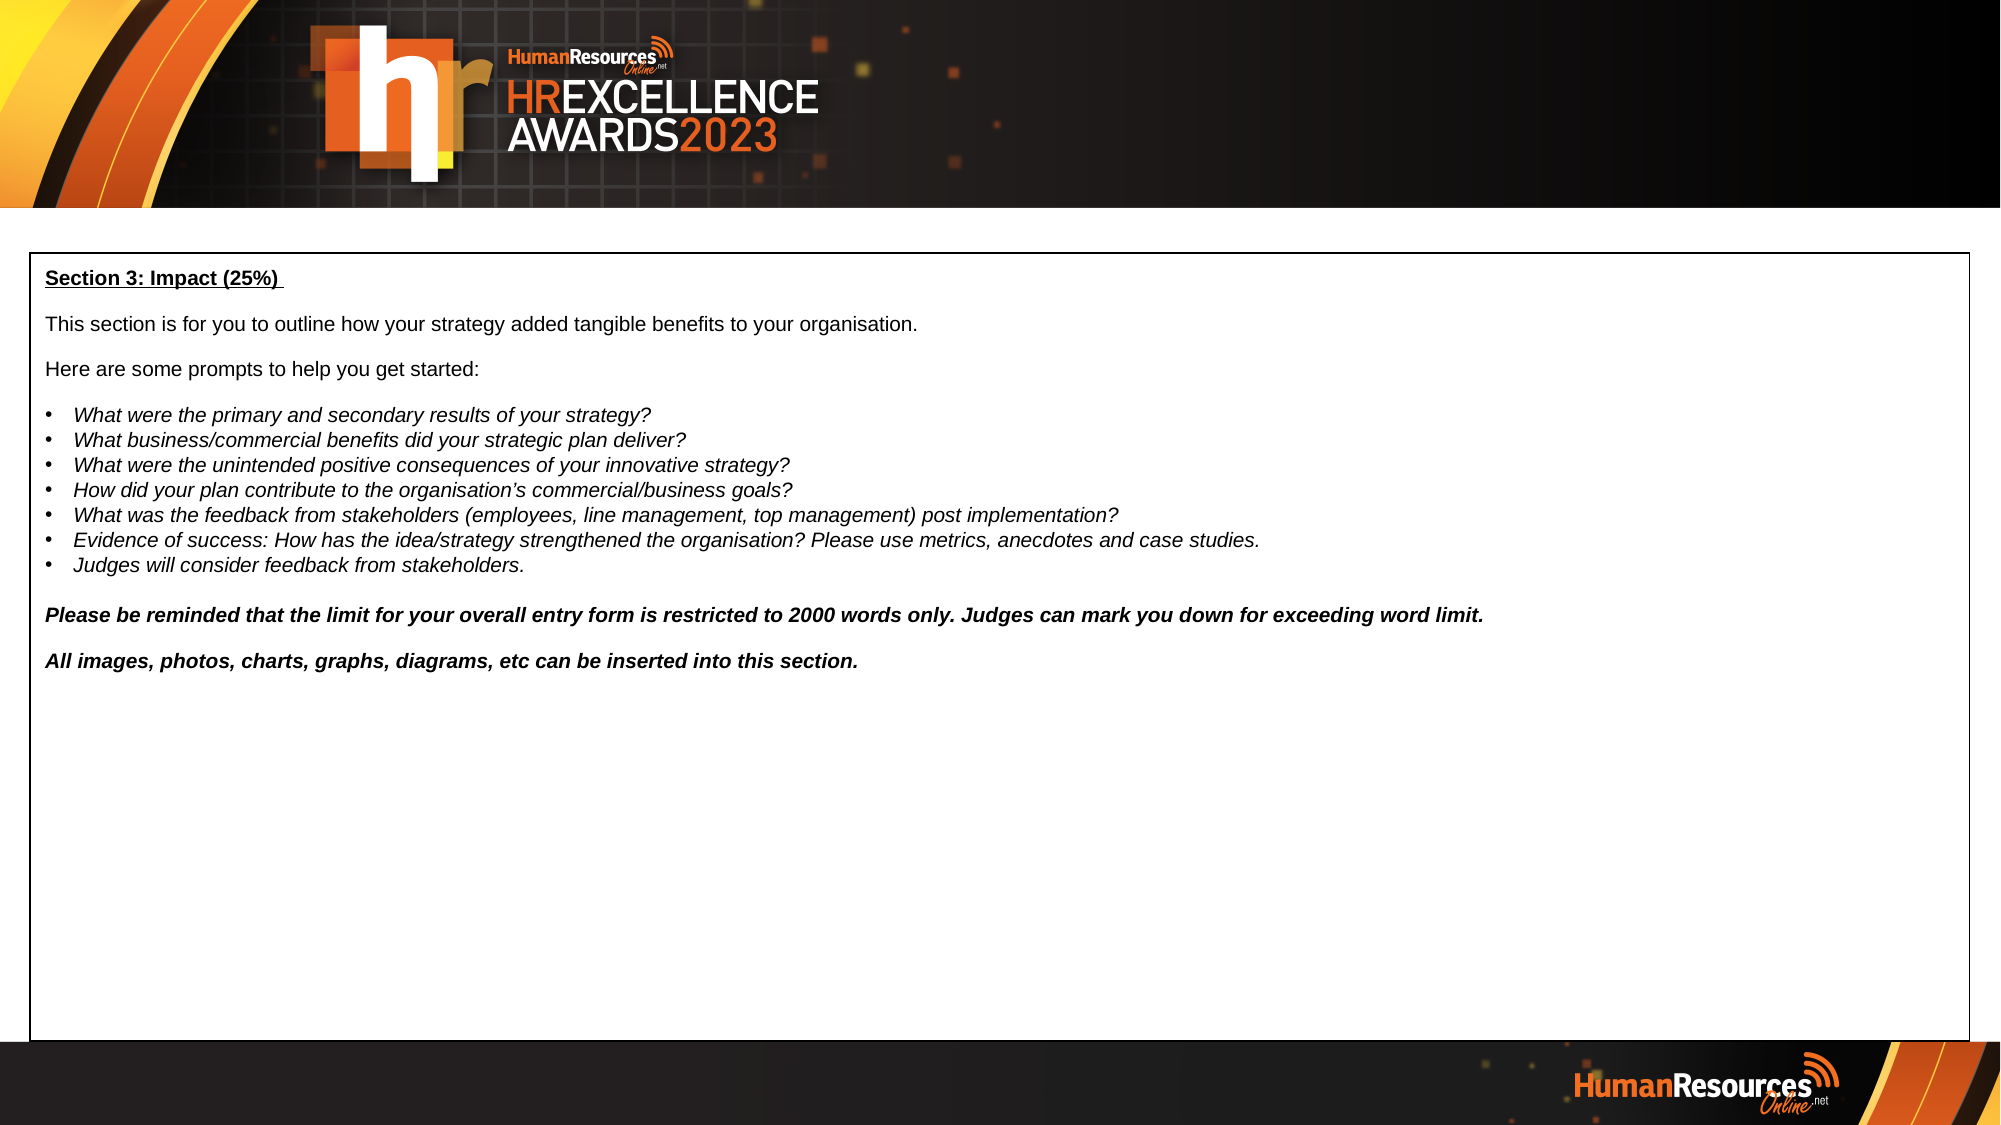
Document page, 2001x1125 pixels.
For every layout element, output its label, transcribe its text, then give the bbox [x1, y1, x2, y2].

text_box Section 3: Impact (25%) This section is for you to outline how your strategy added tangible benefits to your organisation. Here are some prompts to help you get started: What were the primary and secondary results of your strategy? What business/commercial benefits did your strategic plan deliver? What were the unintended positive consequences of your innovative strategy? How did your plan contribute to the organisation’s commercial/business goals? What was the feedback from stakeholders (employees, line management, top management) post implementation? Evidence of success: How has the idea/strategy strengthened the organisation? Please use metrics, anecdotes and case studies. Judges will consider feedback from stakeholders. Please be reminded that the limit for your overall entry form is restricted to 2000 words only. Judges can mark you down for exceeding word limit. All images, photos, charts, graphs, diagrams, etc can be inserted into this section. [30, 253, 1970, 1042]
picture [0, 0, 2001, 1125]
